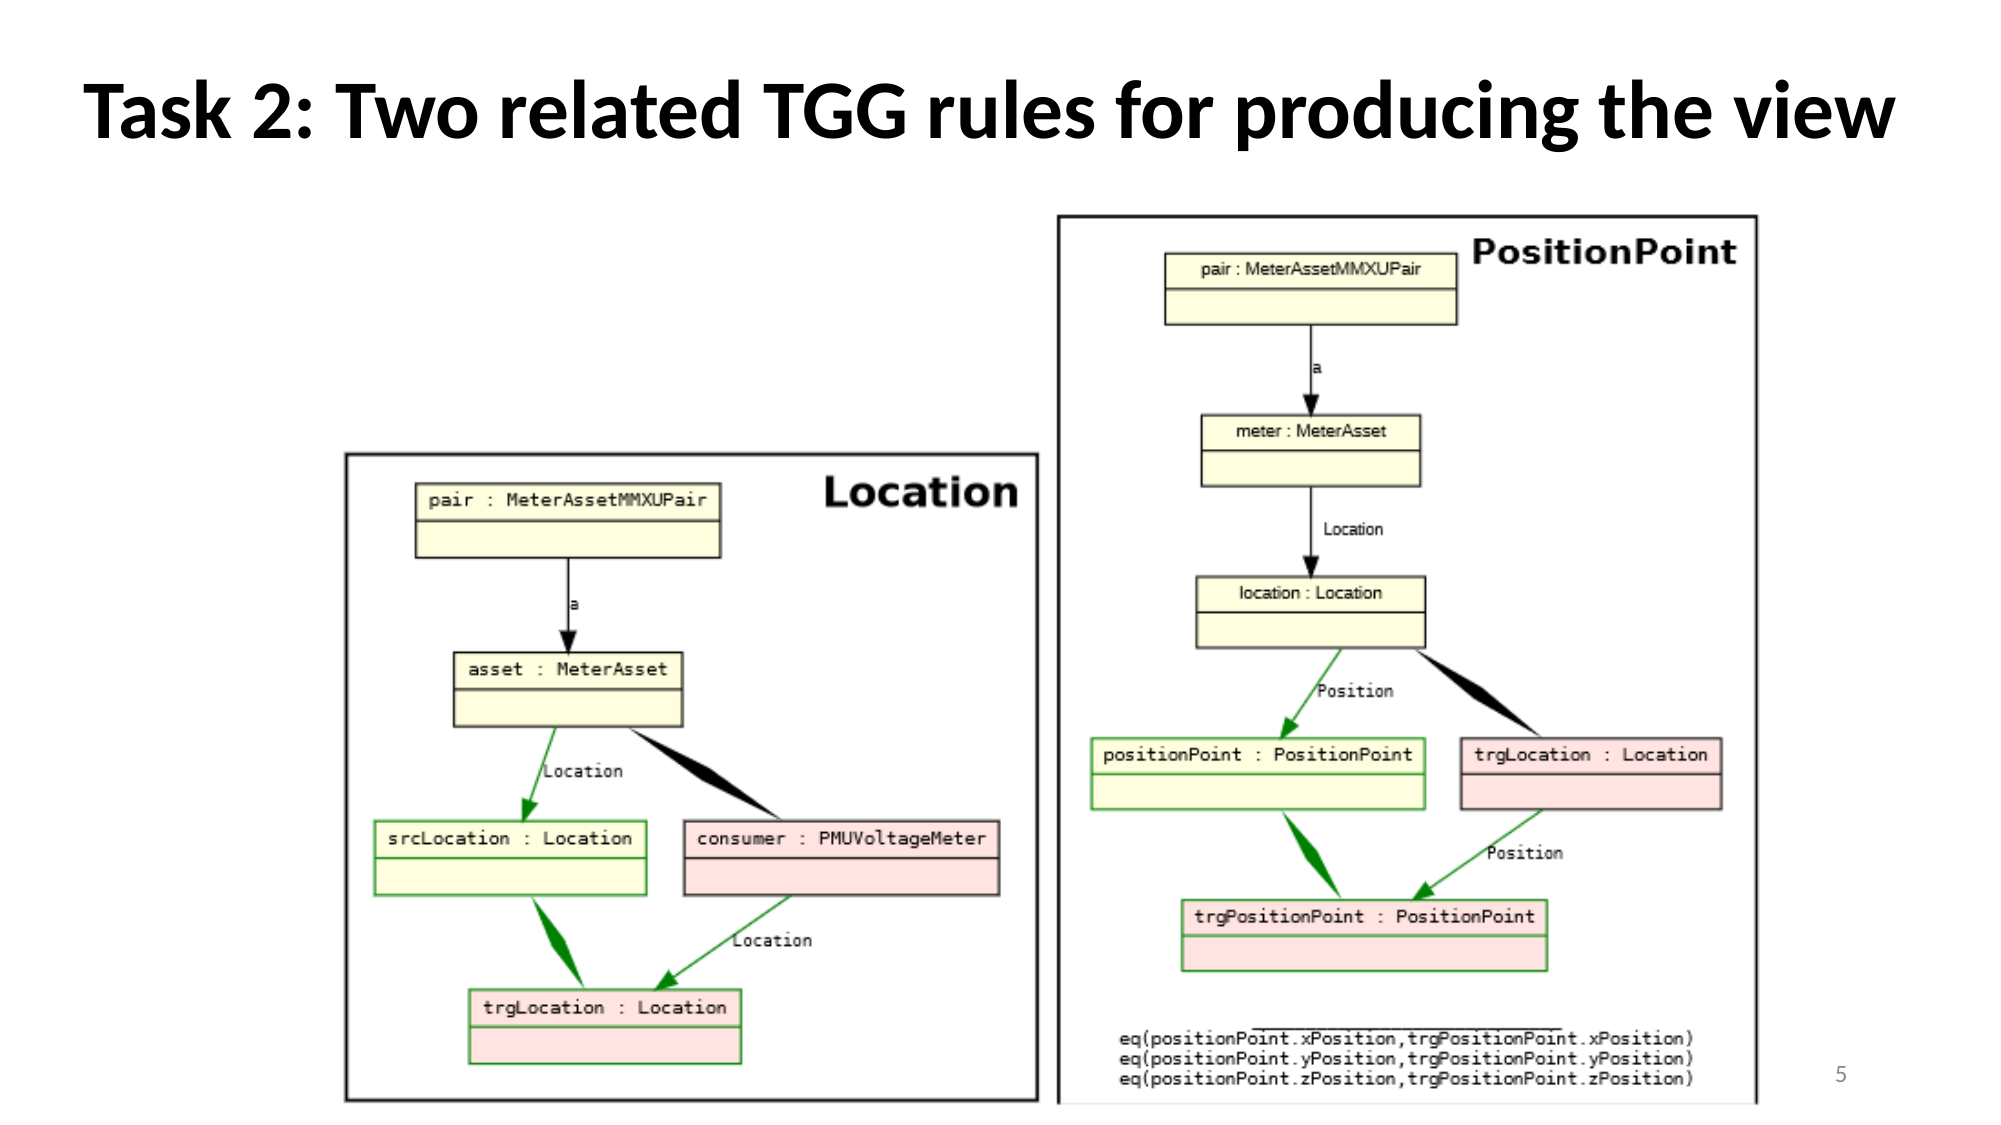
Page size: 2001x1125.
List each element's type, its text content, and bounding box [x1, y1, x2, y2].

slide_number 5 [1783, 1042, 1863, 1103]
picture [99, 193, 1783, 1125]
title Task 2: Two related TGG rules for producing the view [0, 2, 2000, 220]
